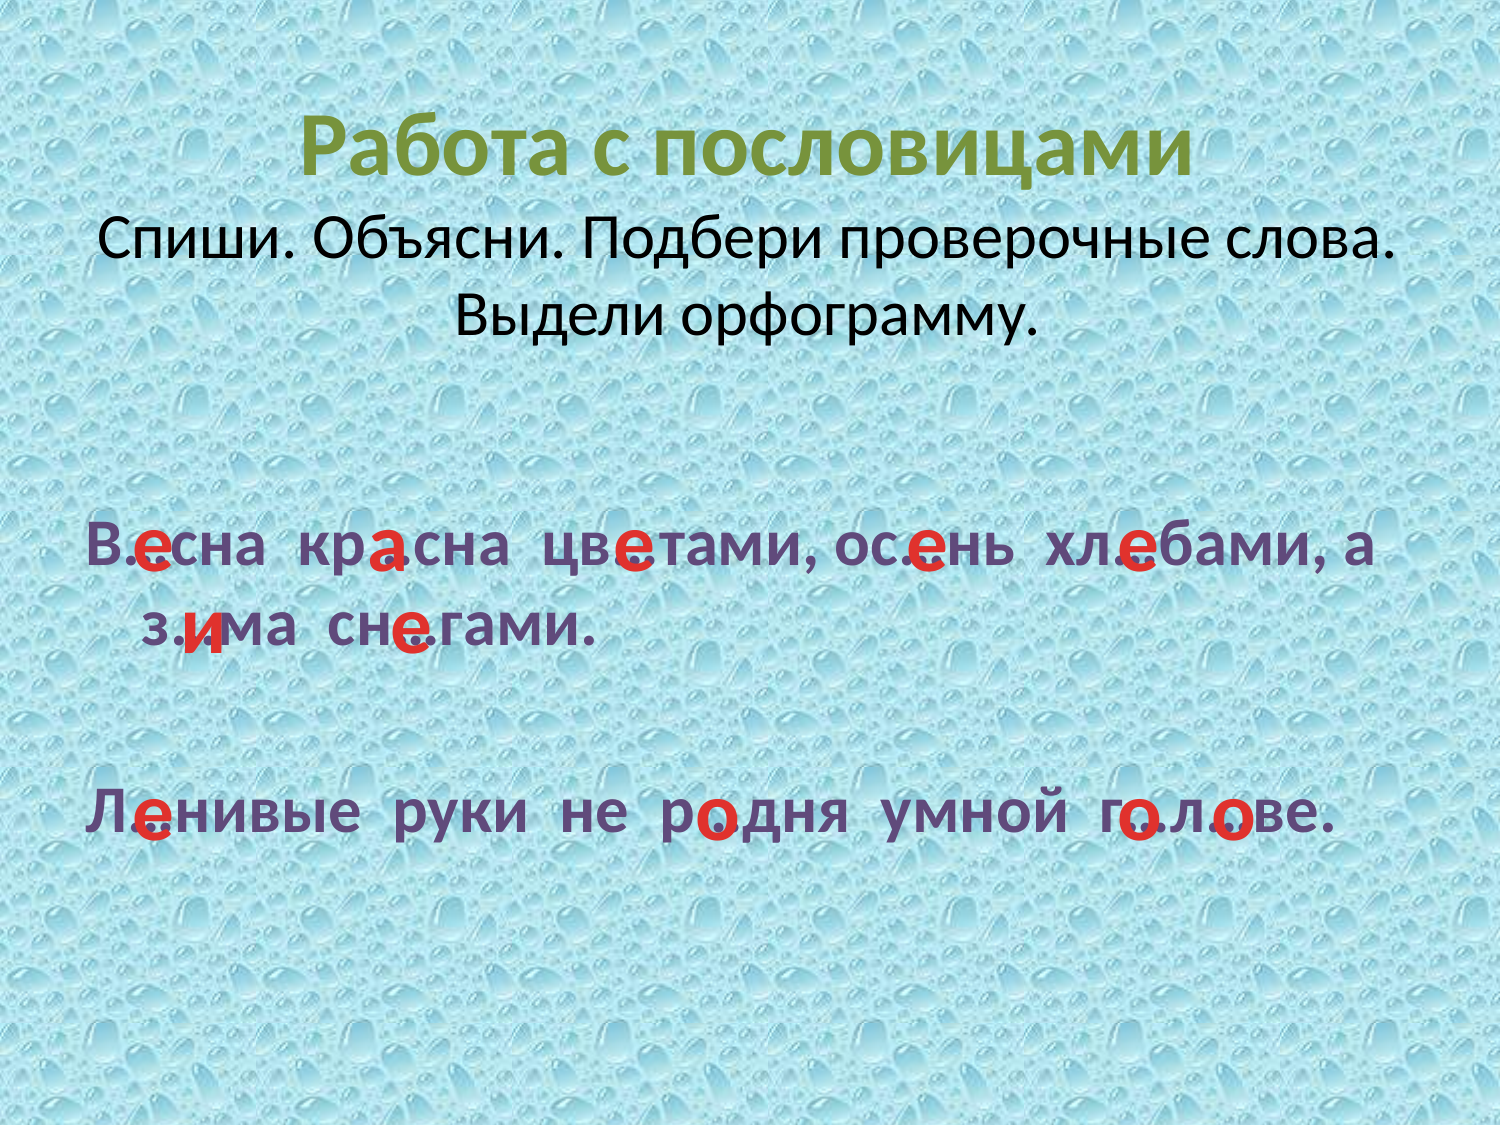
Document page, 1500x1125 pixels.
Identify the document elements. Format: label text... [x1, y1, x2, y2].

text_box и [164, 562, 242, 678]
text_box а [352, 480, 424, 596]
picture [0, 0, 1500, 1125]
text_box е [117, 750, 191, 865]
text_box е [891, 480, 964, 596]
text_box о [1102, 750, 1178, 865]
text_box е [117, 480, 191, 596]
text_box о [1196, 750, 1271, 865]
title Работа с пословицами Спиши. Объясни. Подбери проверочные слова. Выдели орфограмму. [70, 45, 1425, 387]
text_box е [375, 562, 448, 678]
text_box е [598, 480, 671, 596]
list В…сна кр…сна цв…тами, ос…нь хл…бами, а з…ма сн…гами. Л…нивые руки не р…дня умной г…л…ве. [70, 398, 1425, 1005]
text_box е [1102, 480, 1175, 596]
text_box о [680, 750, 756, 865]
